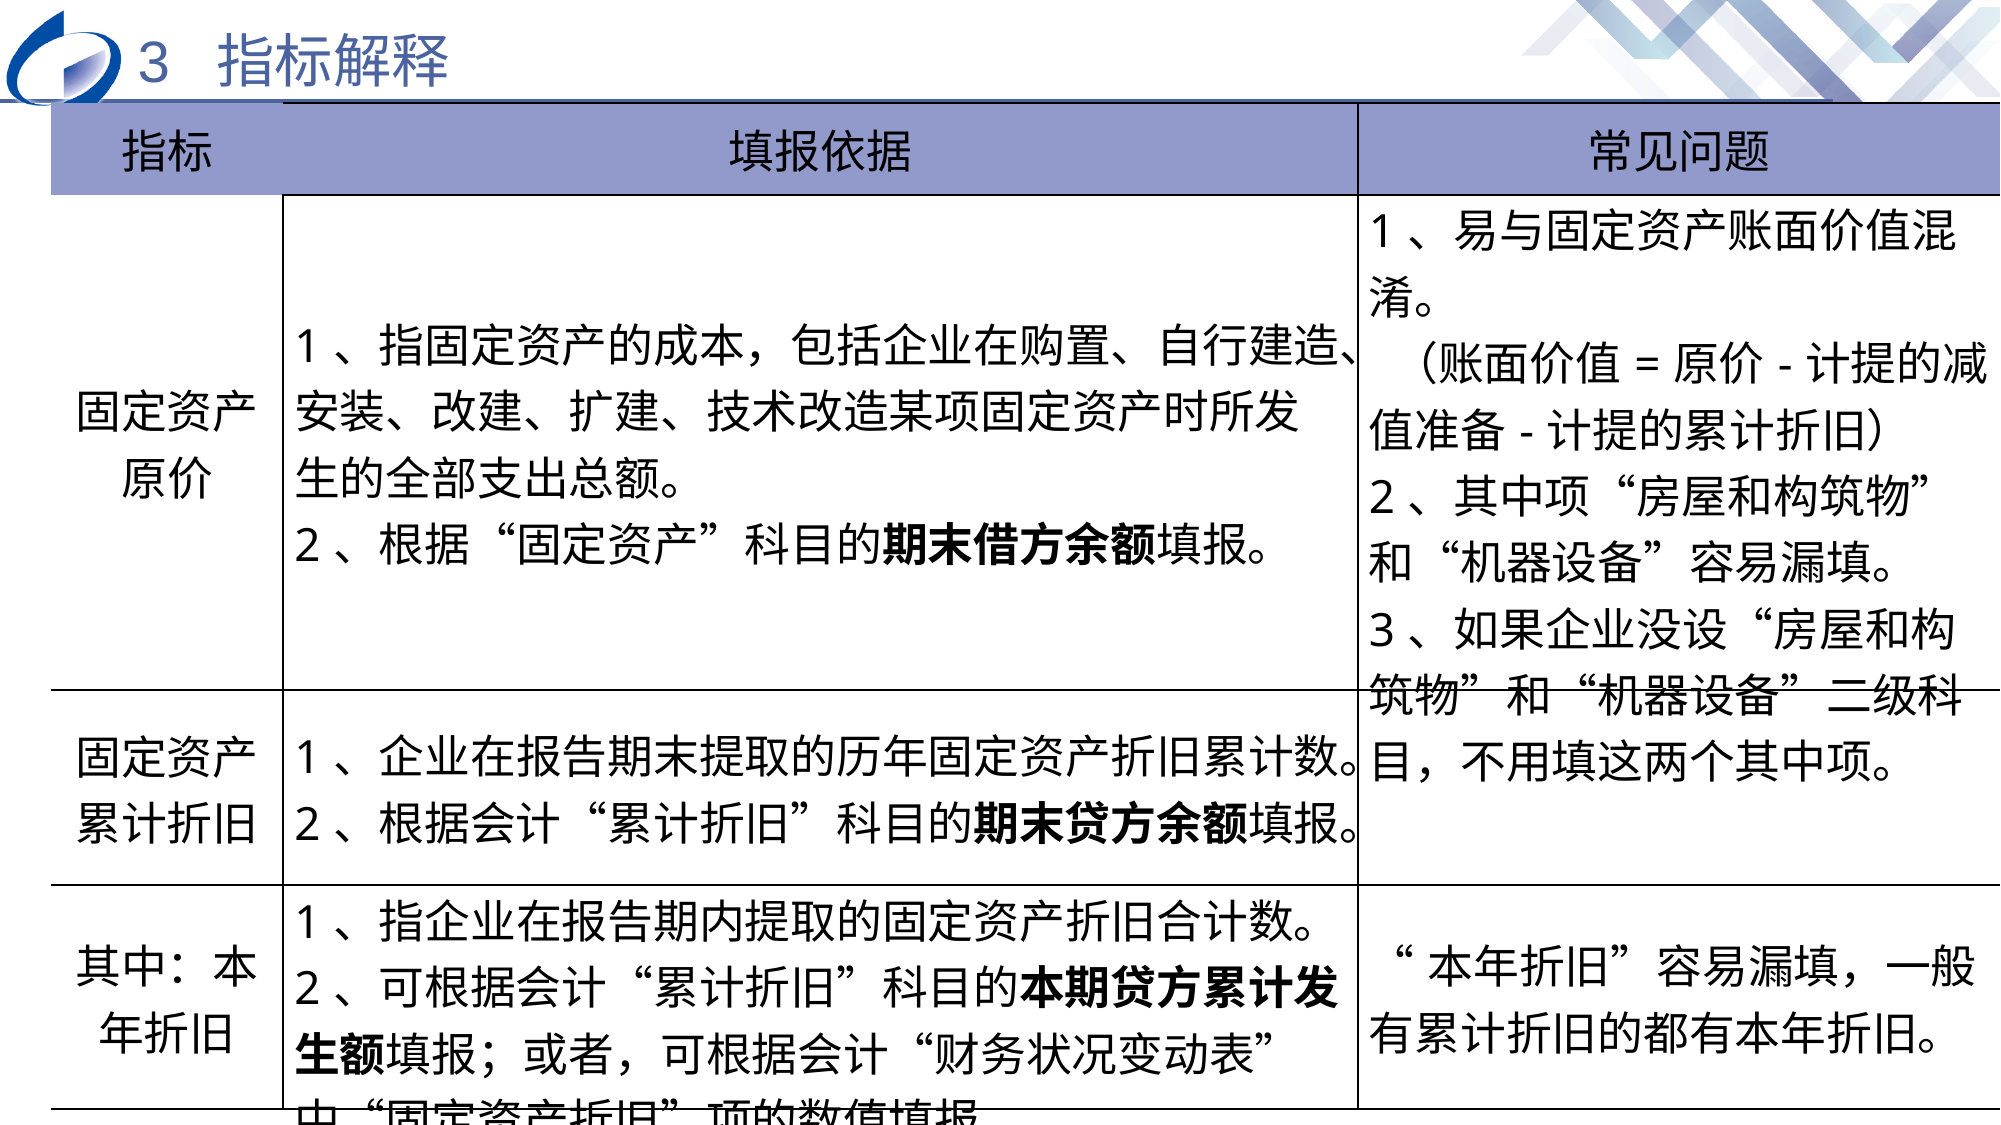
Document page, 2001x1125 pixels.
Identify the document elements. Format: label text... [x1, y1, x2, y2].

table_header 指标 [51, 103, 283, 195]
table_cell 固定资产原价 [51, 195, 282, 689]
table_cell 1、指固定资产的成本，包括企业在购置、自行建造、安装、改建、扩建、技术改造某项固定资产时所发生的全部支出总额。 2、根据“固定资产”科目的期末借方余额填报。 [284, 196, 1357, 689]
table_cell 固定资产累计折旧 [51, 691, 282, 884]
table_header 常见问题 [1359, 104, 2000, 194]
picture [4, 9, 123, 128]
picture [1412, 0, 2000, 166]
text_box 3 指标解释 [122, 0, 804, 100]
table_cell 其中：本年折旧 [51, 886, 282, 1108]
table_cell 1、指企业在报告期内提取的固定资产折旧合计数。 2、可根据会计“累计折旧”科目的本期贷方累计发生额填报；或者，可根据会计“财务状况变动表”中“固定资产折旧”项的数值填报。 [284, 886, 1357, 1108]
table_cell 1、企业在报告期末提取的历年固定资产折旧累计数。 2、根据会计“累计折旧”科目的期末贷方余额填报。 [284, 691, 1357, 884]
table_header 填报依据 [283, 104, 1357, 194]
table_cell “本年折旧”容易漏填，一般有累计折旧的都有本年折旧。 [1359, 886, 2000, 1108]
table_cell [1359, 691, 2000, 884]
table_cell 1、易与固定资产账面价值混淆。 （账面价值=原价-计提的减值准备-计提的累计折旧） 2、其中项“房屋和构筑物”和“机器设备”容易漏填。 3、如果企业没设“房屋和构筑物”和“机器设备”二级科目，不用填这两个其中项。 [1359, 196, 2000, 689]
